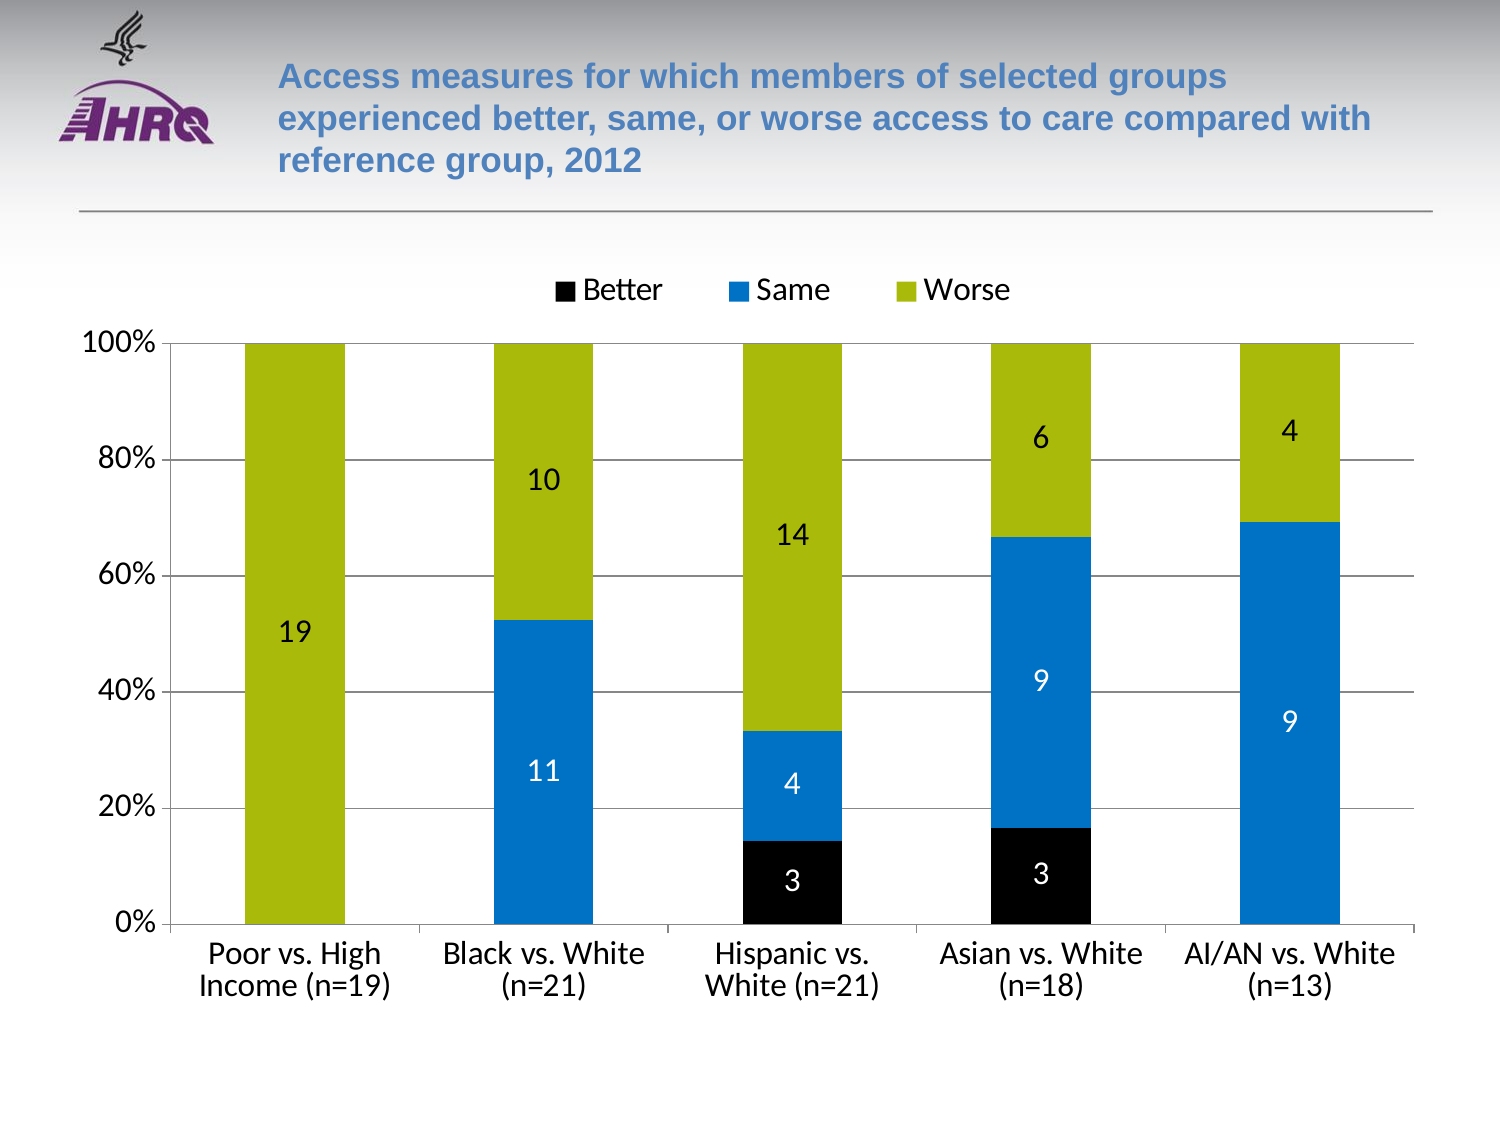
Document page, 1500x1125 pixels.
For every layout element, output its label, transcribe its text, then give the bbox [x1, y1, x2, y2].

picture [0, 0, 1500, 1125]
chart [74, 262, 1426, 1006]
title Access measures for which members of selected groups experienced better, same, or worse access to care compared with reference group, 2012 [262, 45, 1425, 188]
